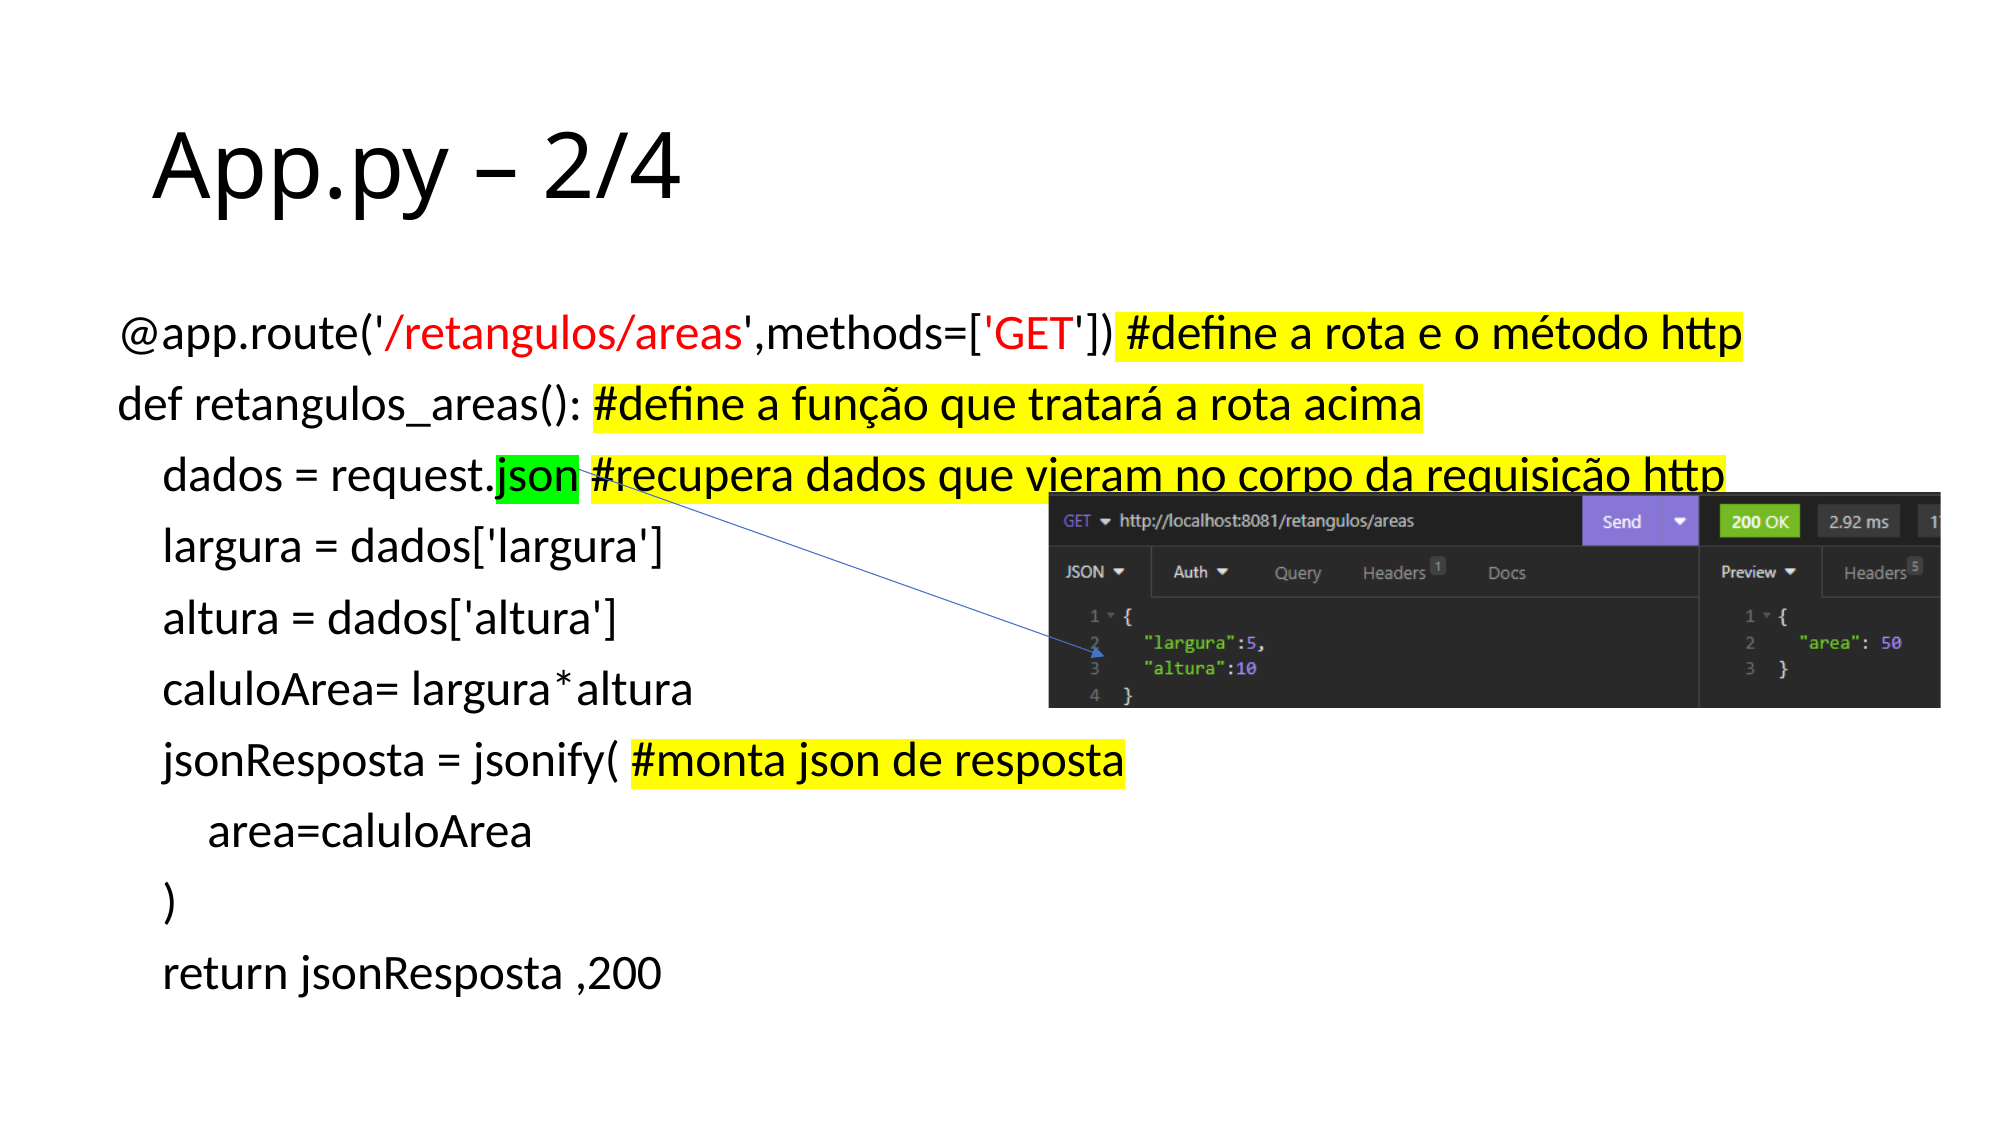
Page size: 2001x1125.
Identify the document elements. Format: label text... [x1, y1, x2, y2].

title App.py – 2/4 [137, 59, 1863, 278]
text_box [578, 469, 1105, 657]
list @app.route('/retangulos/areas',methods=['GET']) #define a rota e o método http def retangulos_areas(): #define a função que tratará a rota acima dados = request.json #recupera dados que vieram no corpo da requisição http largura = dados['largura'] altura = dados['altura'] caluloArea= largura*altura jsonResposta = jsonify( #monta json de resposta area=caluloArea ) return jsonResposta ,200 [102, 299, 1920, 1014]
picture [1048, 492, 1941, 708]
